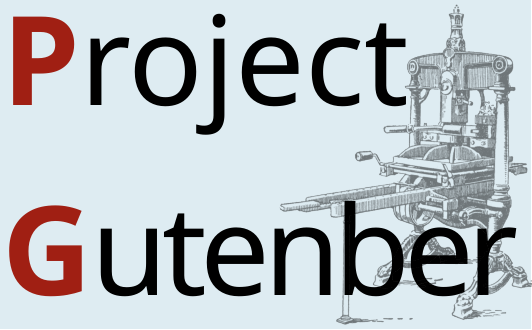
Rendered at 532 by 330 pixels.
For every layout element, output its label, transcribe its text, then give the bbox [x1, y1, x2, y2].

text_box Project [0, 0, 265, 138]
text_box Gutenberg [0, 164, 532, 330]
picture [265, 0, 532, 329]
